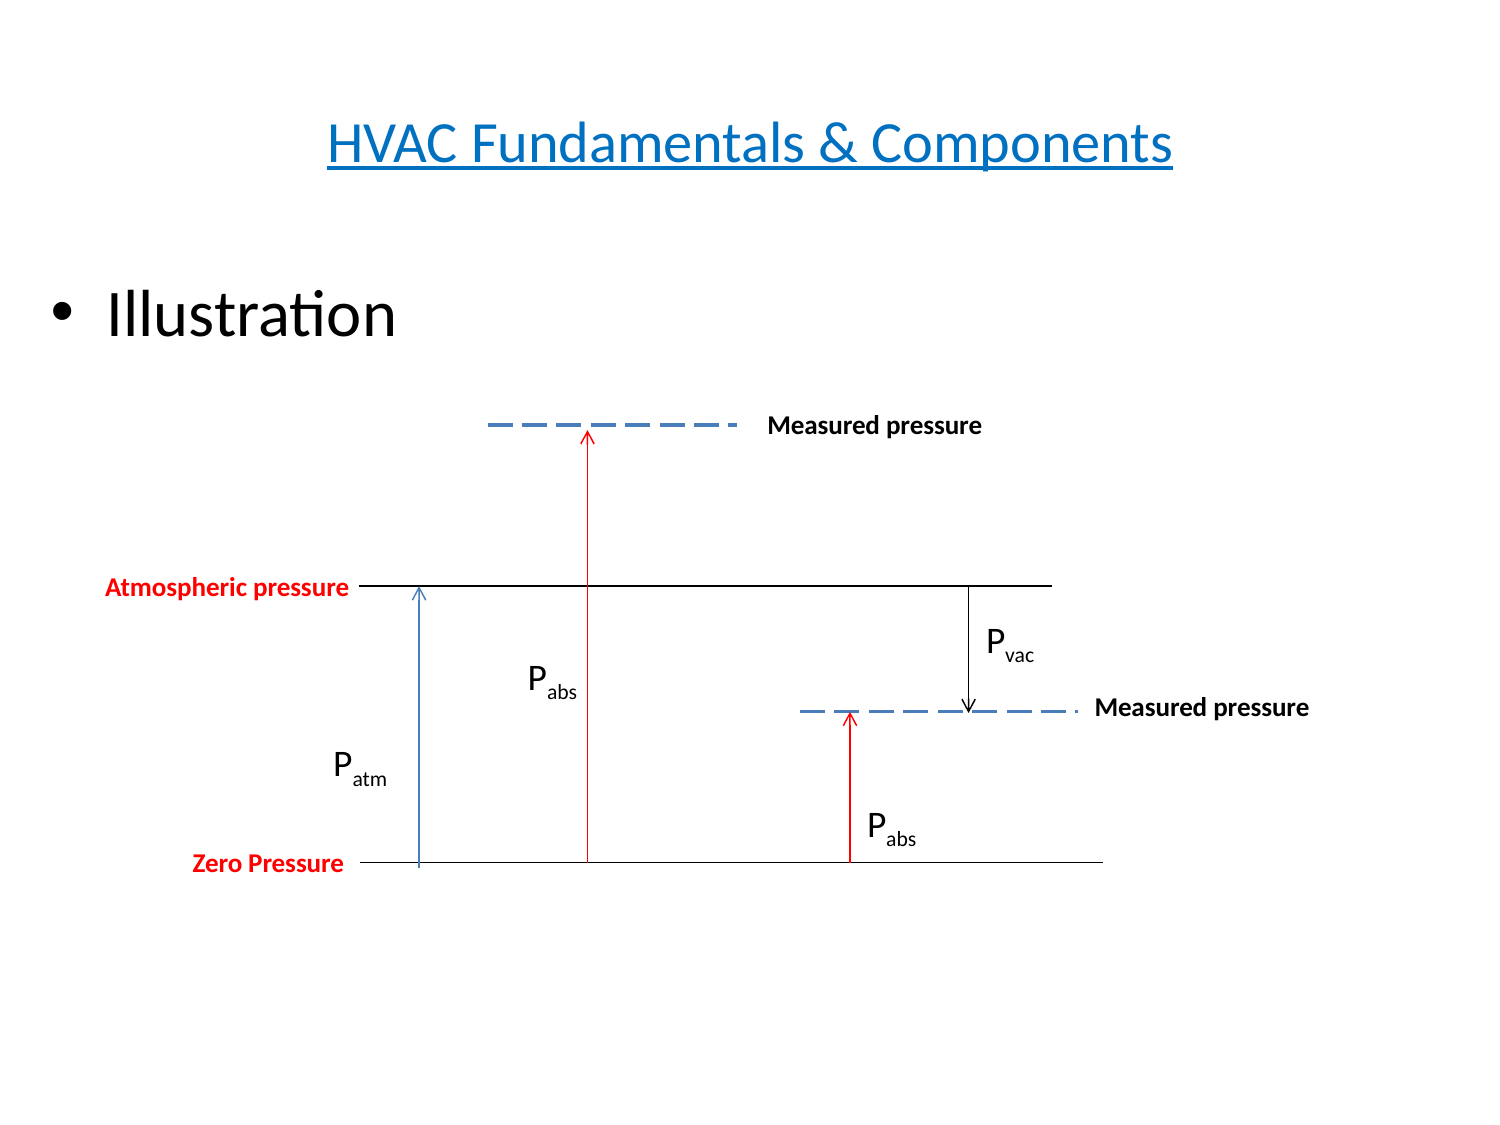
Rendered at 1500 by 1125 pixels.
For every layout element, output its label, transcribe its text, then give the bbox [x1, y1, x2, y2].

list Illustration [35, 262, 1425, 1005]
title HVAC Fundamentals & Components [75, 45, 1425, 233]
text_box Pabs [513, 645, 583, 712]
text_box Pabs [854, 792, 932, 859]
text_box Measured pressure [1079, 681, 1325, 729]
text_box Patm [318, 732, 403, 798]
text_box Measured pressure [752, 399, 997, 447]
text_box Atmospheric pressure [90, 562, 365, 610]
text_box Zero Pressure [177, 838, 359, 886]
text_box Pvac [973, 608, 1050, 675]
